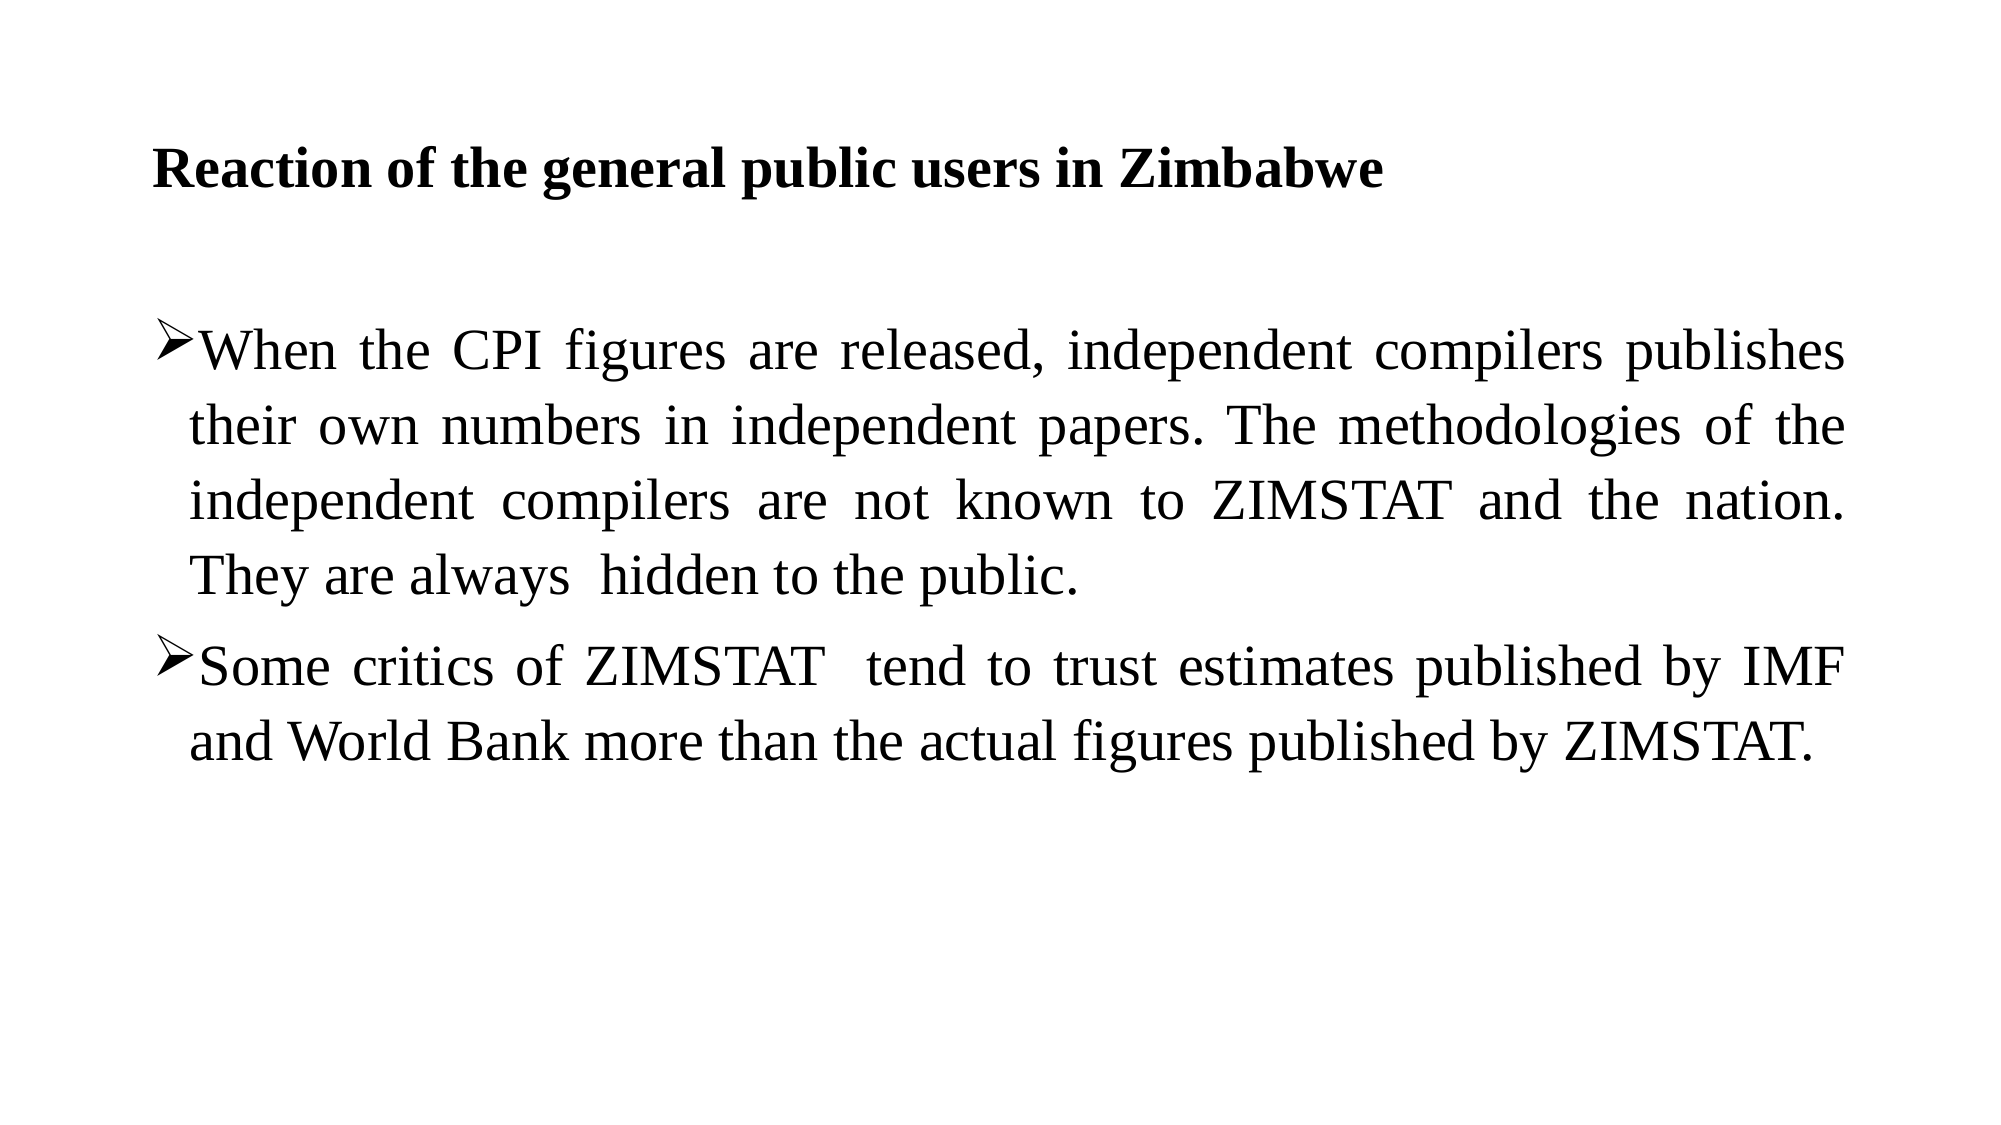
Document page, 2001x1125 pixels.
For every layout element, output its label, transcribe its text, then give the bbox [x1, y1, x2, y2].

list When the CPI figures are released, independent compilers publishes their own numbers in independent papers. The methodologies of the independent compilers are not known to ZIMSTAT and the nation. They are always hidden to the public. Some critics of ZIMSTAT tend to trust estimates published by IMF and World Bank more than the actual figures published by ZIMSTAT. [137, 299, 1863, 1014]
title Reaction of the general public users in Zimbabwe [137, 59, 1863, 278]
